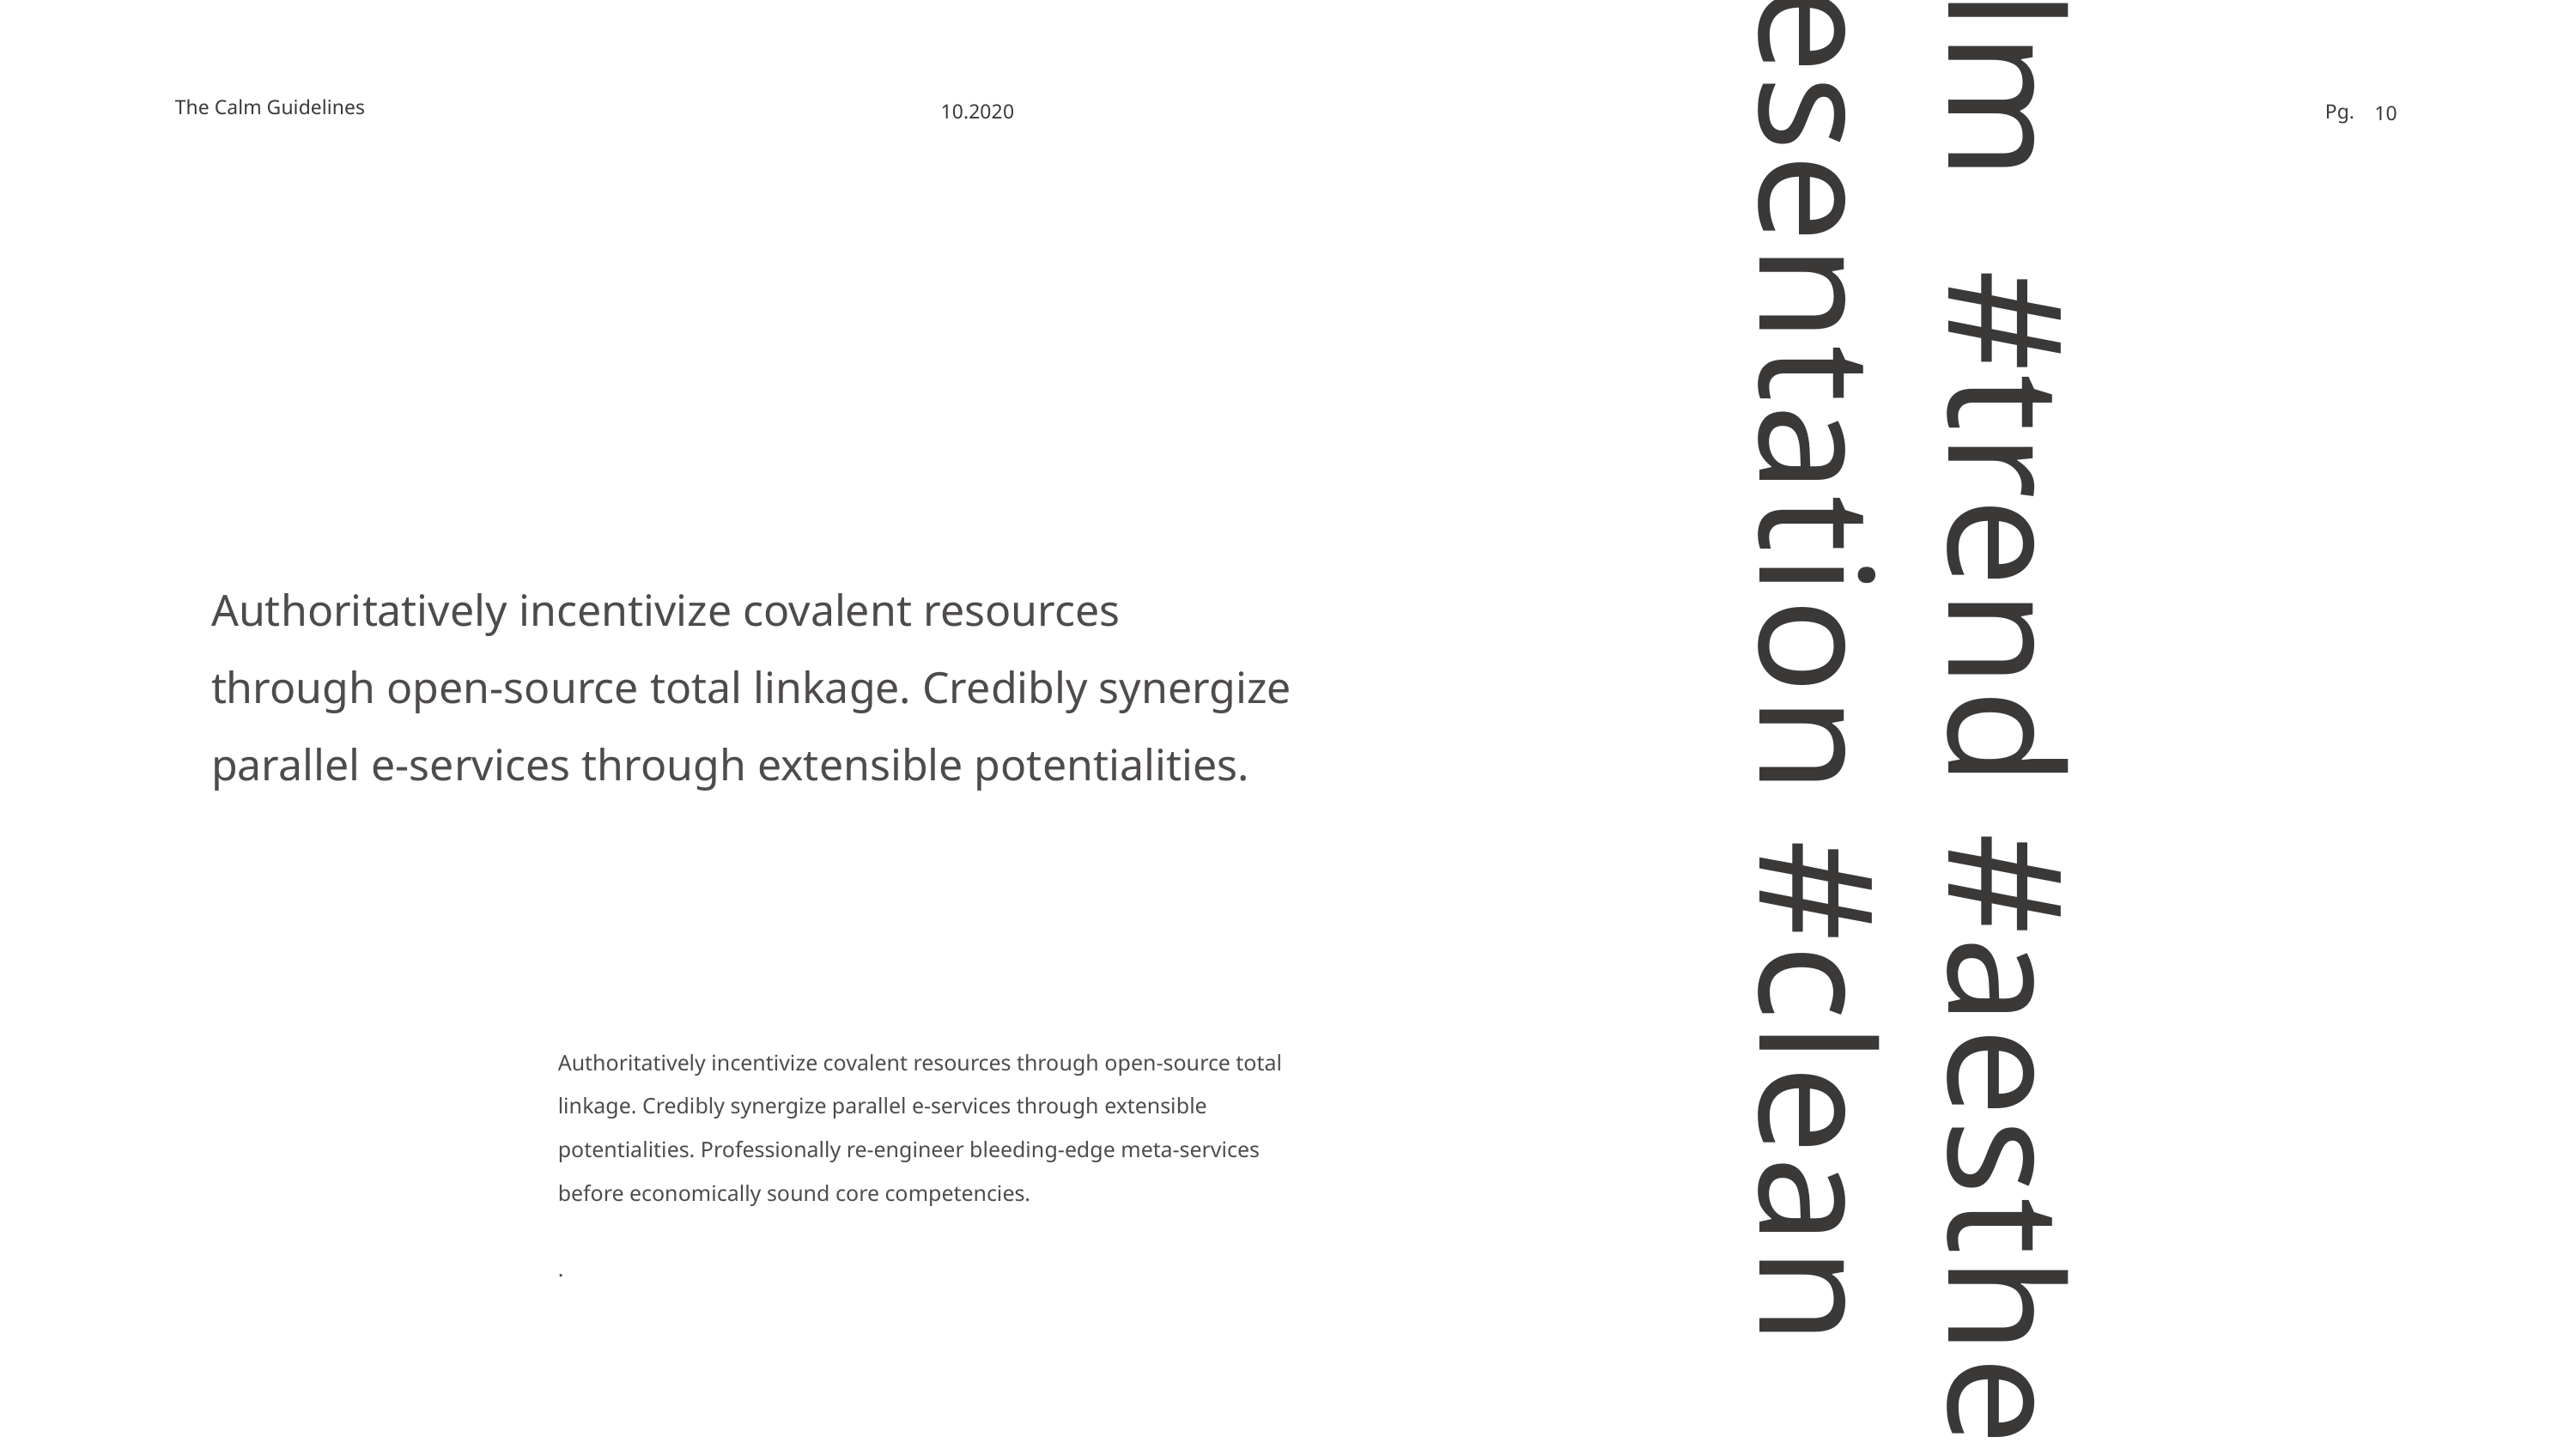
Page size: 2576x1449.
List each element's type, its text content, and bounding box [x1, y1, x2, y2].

text_box Authoritatively incentivize covalent resources through open-source total linkage. Credibly synergize parallel e-services through extensible potentialities. Professionally re-engineer bleeding-edge meta-services before economically sound core competencies. . [538, 1021, 1312, 1295]
text_box Authoritatively incentivize covalent resources through open-source total linkage. Credibly synergize parallel e-services through extensible potentialities. [191, 548, 1312, 830]
text_box #calm #trend #aesthetic #presentation #clean [1620, 1203, 2113, 1449]
picture [1510, 245, 2300, 1203]
text_box #calm #trend #aesthetic #presentation #clean [1620, 0, 2113, 245]
